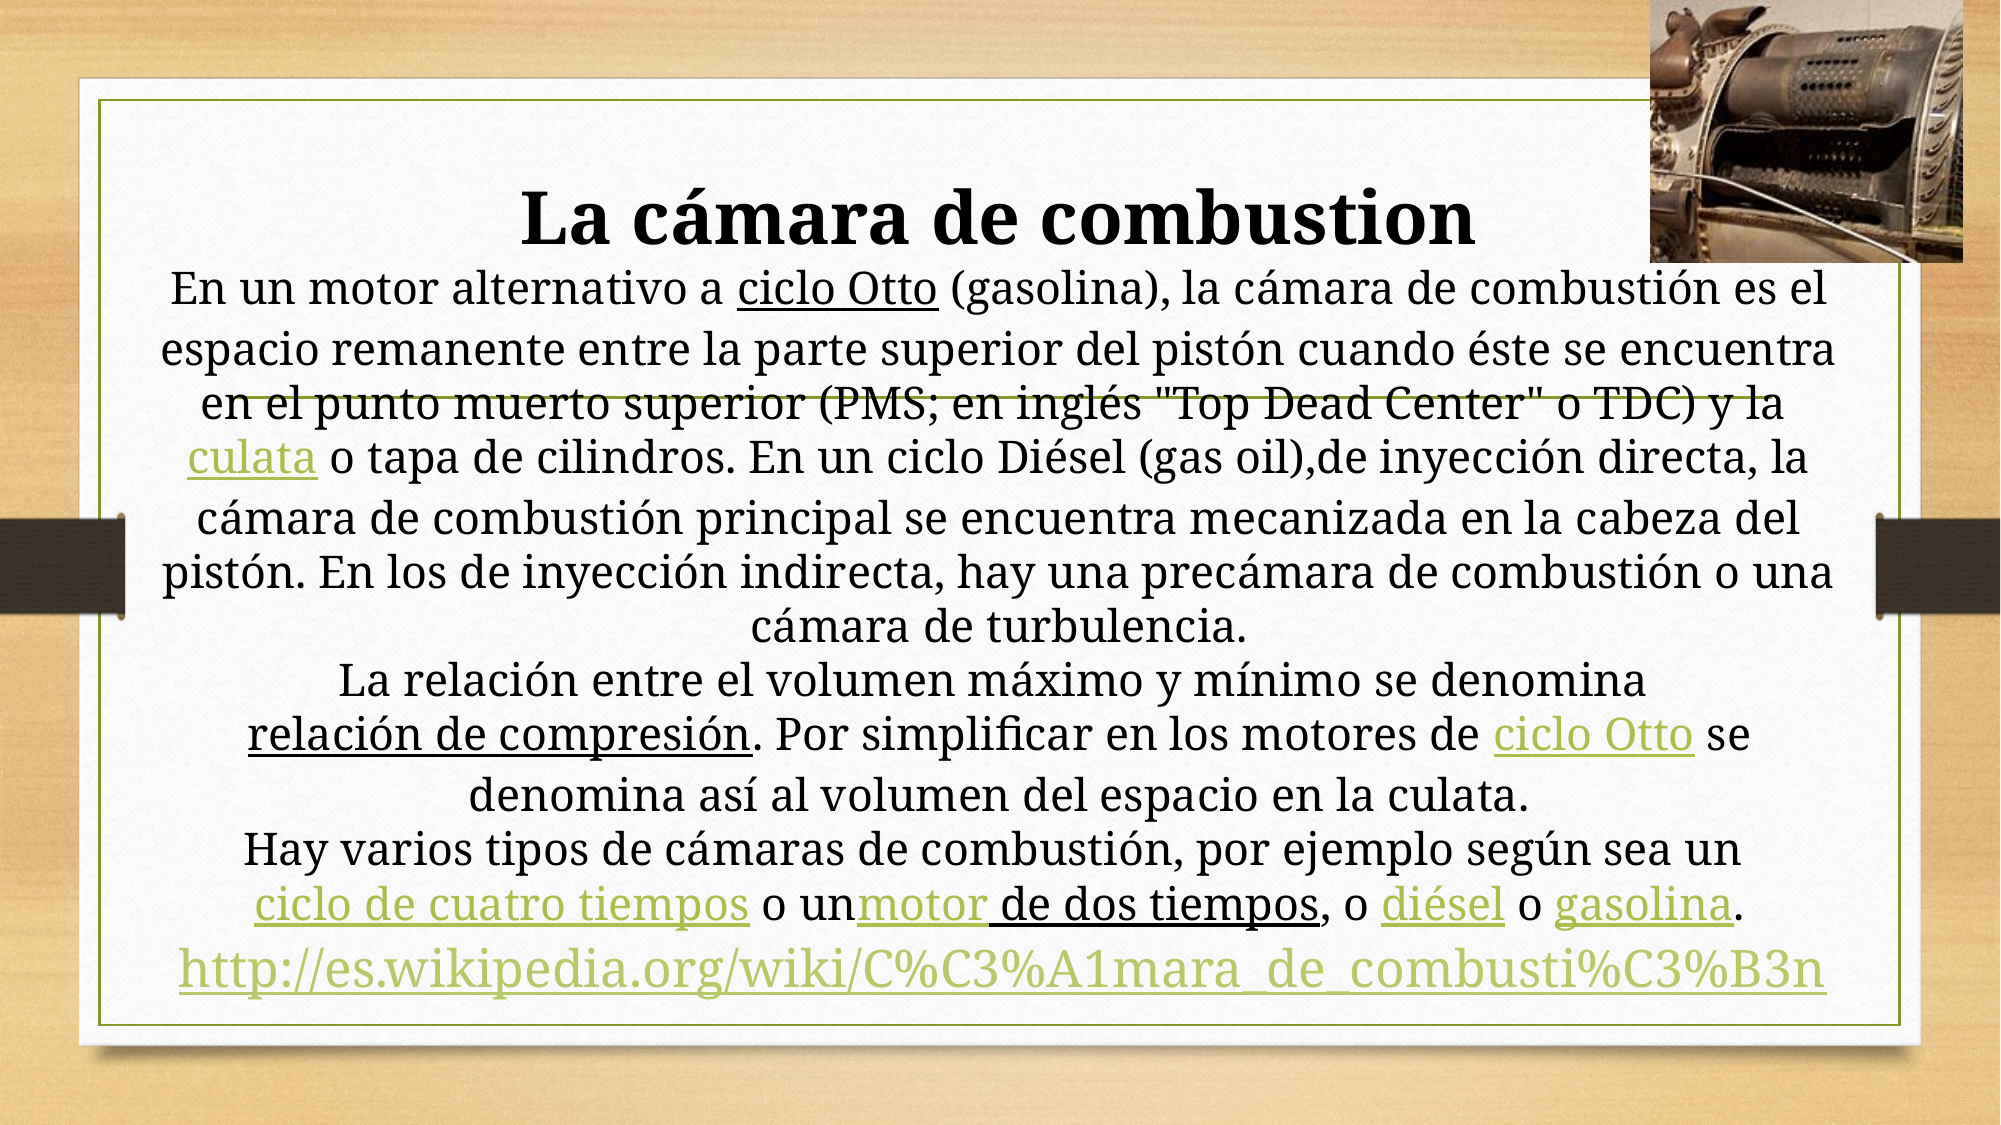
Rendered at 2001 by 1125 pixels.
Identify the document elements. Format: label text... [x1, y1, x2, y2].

picture [0, 0, 2001, 1125]
title La cámara de combustion En un motor alternativo a ciclo Otto (gasolina), la cámara de combustión es el espacio remanente entre la parte superior del pistón cuando éste se encuentra en el punto muerto superior (PMS; en inglés "Top Dead Center" o TDC) y la culata o tapa de cilindros. En un ciclo Diésel (gas oil),de inyección directa, la cámara de combustión principal se encuentra mecanizada en la cabeza del pistón. En los de inyección indirecta, hay una precámara de combustión o una cámara de turbulencia. La relación entre el volumen máximo y mínimo se denomina relación de compresión. Por simplificar en los motores de ciclo Otto se denomina así al volumen del espacio en la culata. Hay varios tipos de cámaras de combustión, por ejemplo según sea un ciclo de cuatro tiempos o unmotor de dos tiempos, o diésel o gasolina. http://es.wikipedia.org/wiki/C%C3%A1mara_de_combusti%C3%B3n [131, 161, 1868, 1017]
